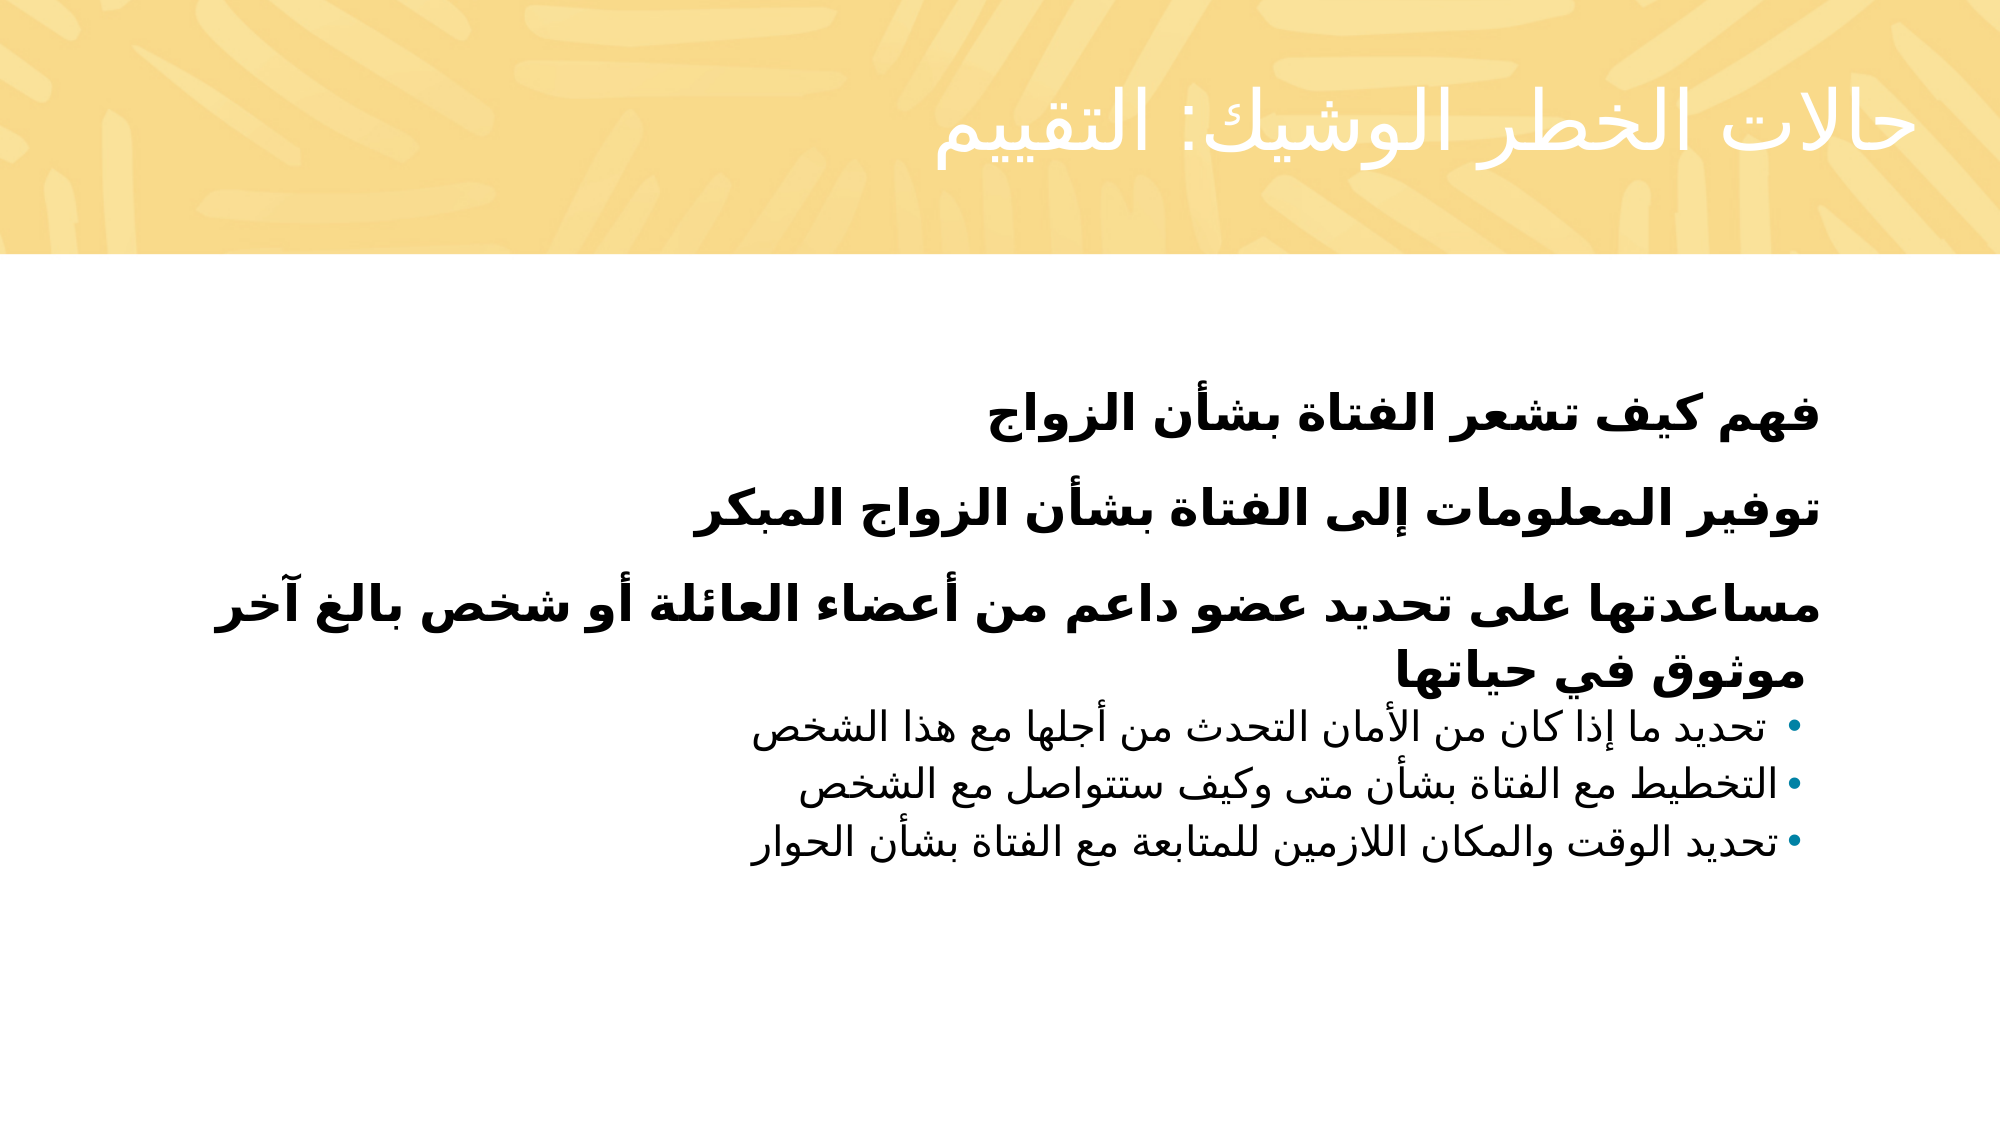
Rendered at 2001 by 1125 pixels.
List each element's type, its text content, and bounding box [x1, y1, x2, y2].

title حالات الخطر الوشيك: التقييم [61, 33, 1938, 220]
list فهم كيف تشعر الفتاة بشأن الزواج توفير المعلومات إلى الفتاة بشأن الزواج المبكر مساعدتها على تحديد عضو داعم من أعضاء العائلة أو شخص بالغ آخر موثوق في حياتها تحديد ما إذا كان من الأمان التحدث من أجلها مع هذا الشخص التخطيط مع الفتاة بشأن متى وكيف ستتواصل مع الشخص تحديد الوقت والمكان اللازمين للمتابعة مع الفتاة بشأن الحوار [194, 366, 1831, 1053]
picture [0, 0, 2000, 1125]
